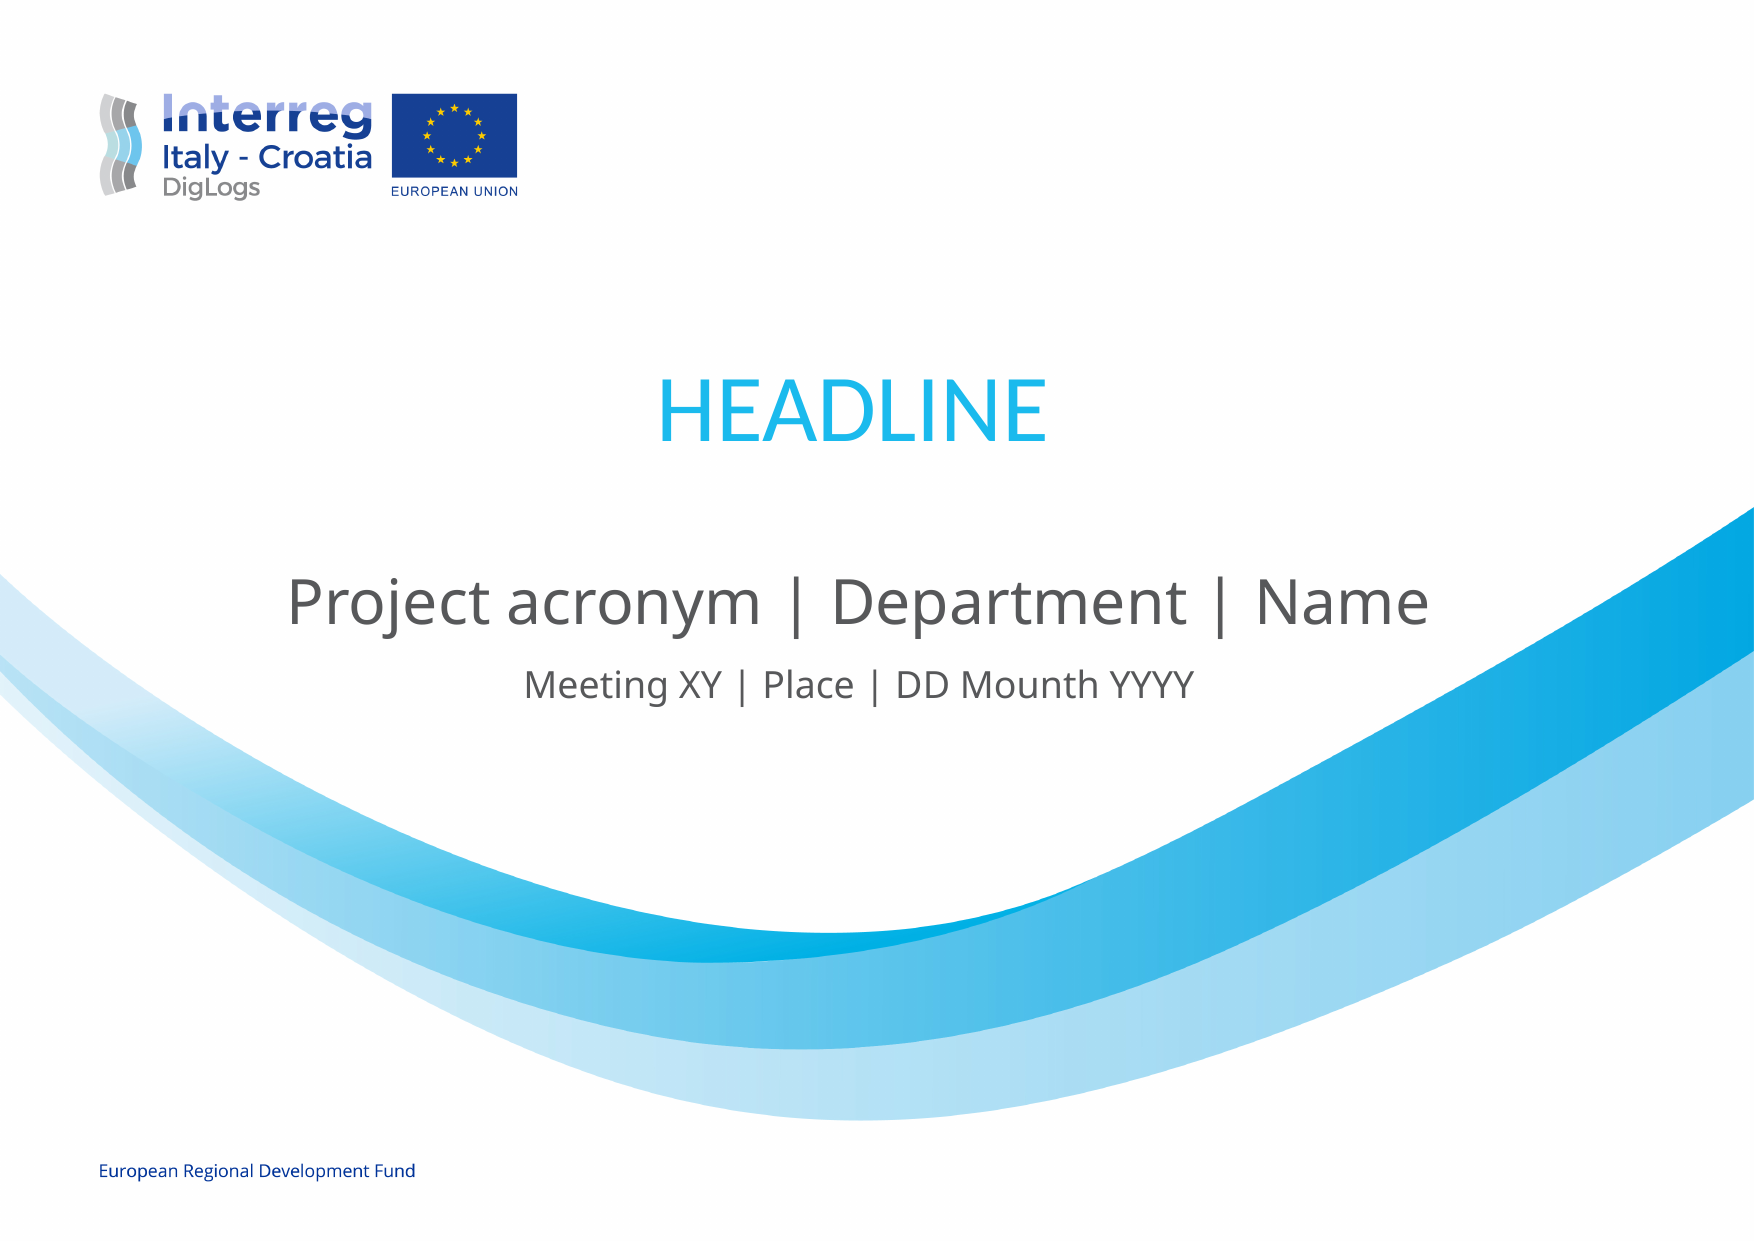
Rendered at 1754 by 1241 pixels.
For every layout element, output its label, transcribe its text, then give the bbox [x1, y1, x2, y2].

text_box Meeting XY | Place | DD Mounth YYYY [156, 652, 1563, 716]
picture [0, 0, 1754, 1241]
text_box Project acronym | Department | Name [156, 553, 1563, 646]
text_box HEADLINE [427, 337, 1279, 470]
